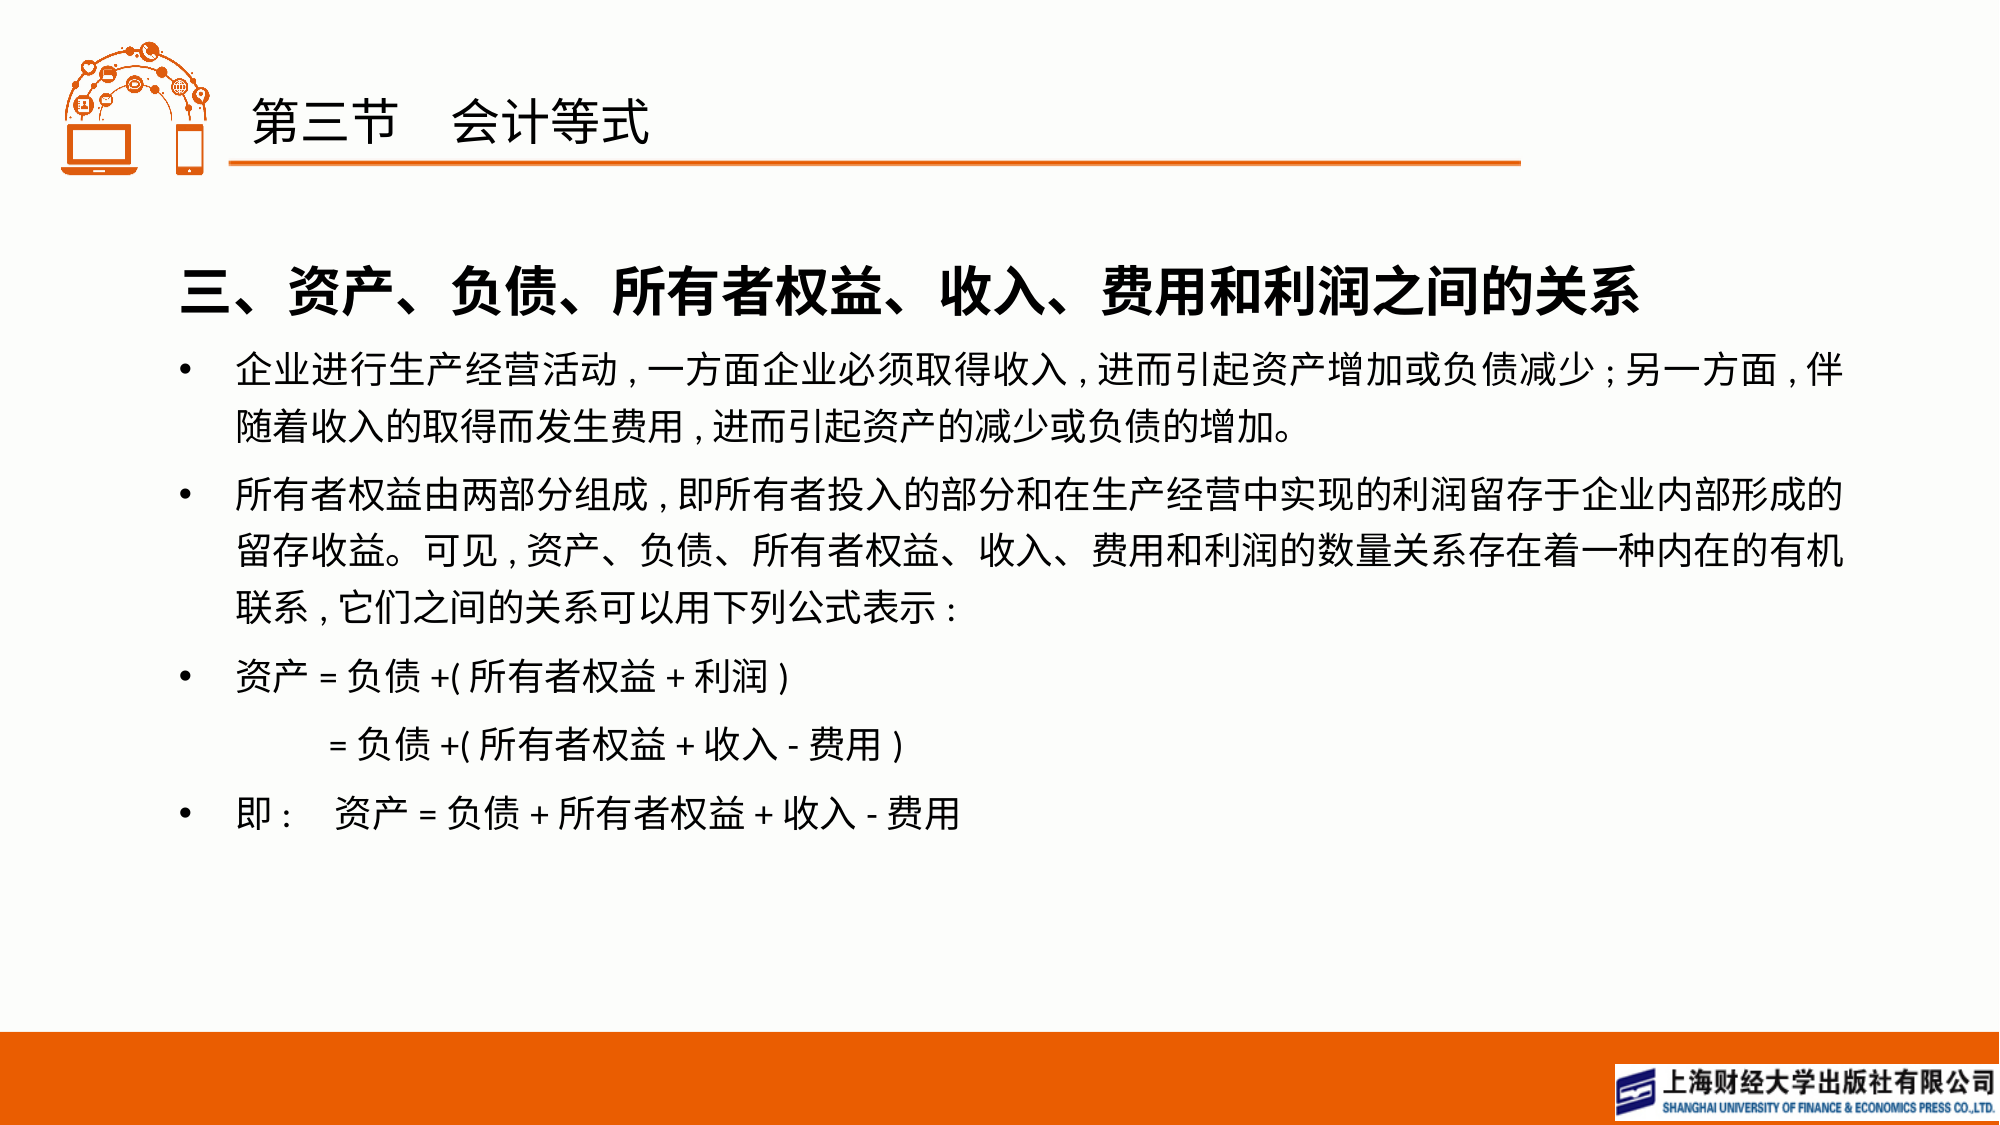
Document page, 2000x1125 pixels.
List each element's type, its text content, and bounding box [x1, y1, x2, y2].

list 三、资产、负债、所有者权益、收入、费用和利润之间的关系 企业进行生产经营活动,一方面企业必须取得收入,进而引起资产增加或负债减少;另一方面,伴随着收入的取得而发生费用,进而引起资产的减少或负债的增加。 所有者权益由两部分组成,即所有者投入的部分和在生产经营中实现的利润留存于企业内部形成的留存收益。可见,资产、负债、所有者权益、收入、费用和利润的数量关系存在着一种内在的有机联系,它们之间的关系可以用下列公式表示: 资产=负债+(所有者权益+利润) =负债+(所有者权益+收入-费用) 即: 资产=负债+所有者权益+收入-费用 [163, 227, 1860, 1049]
picture [0, 0, 2000, 1125]
title 第三节 会计等式 [235, 82, 1605, 189]
